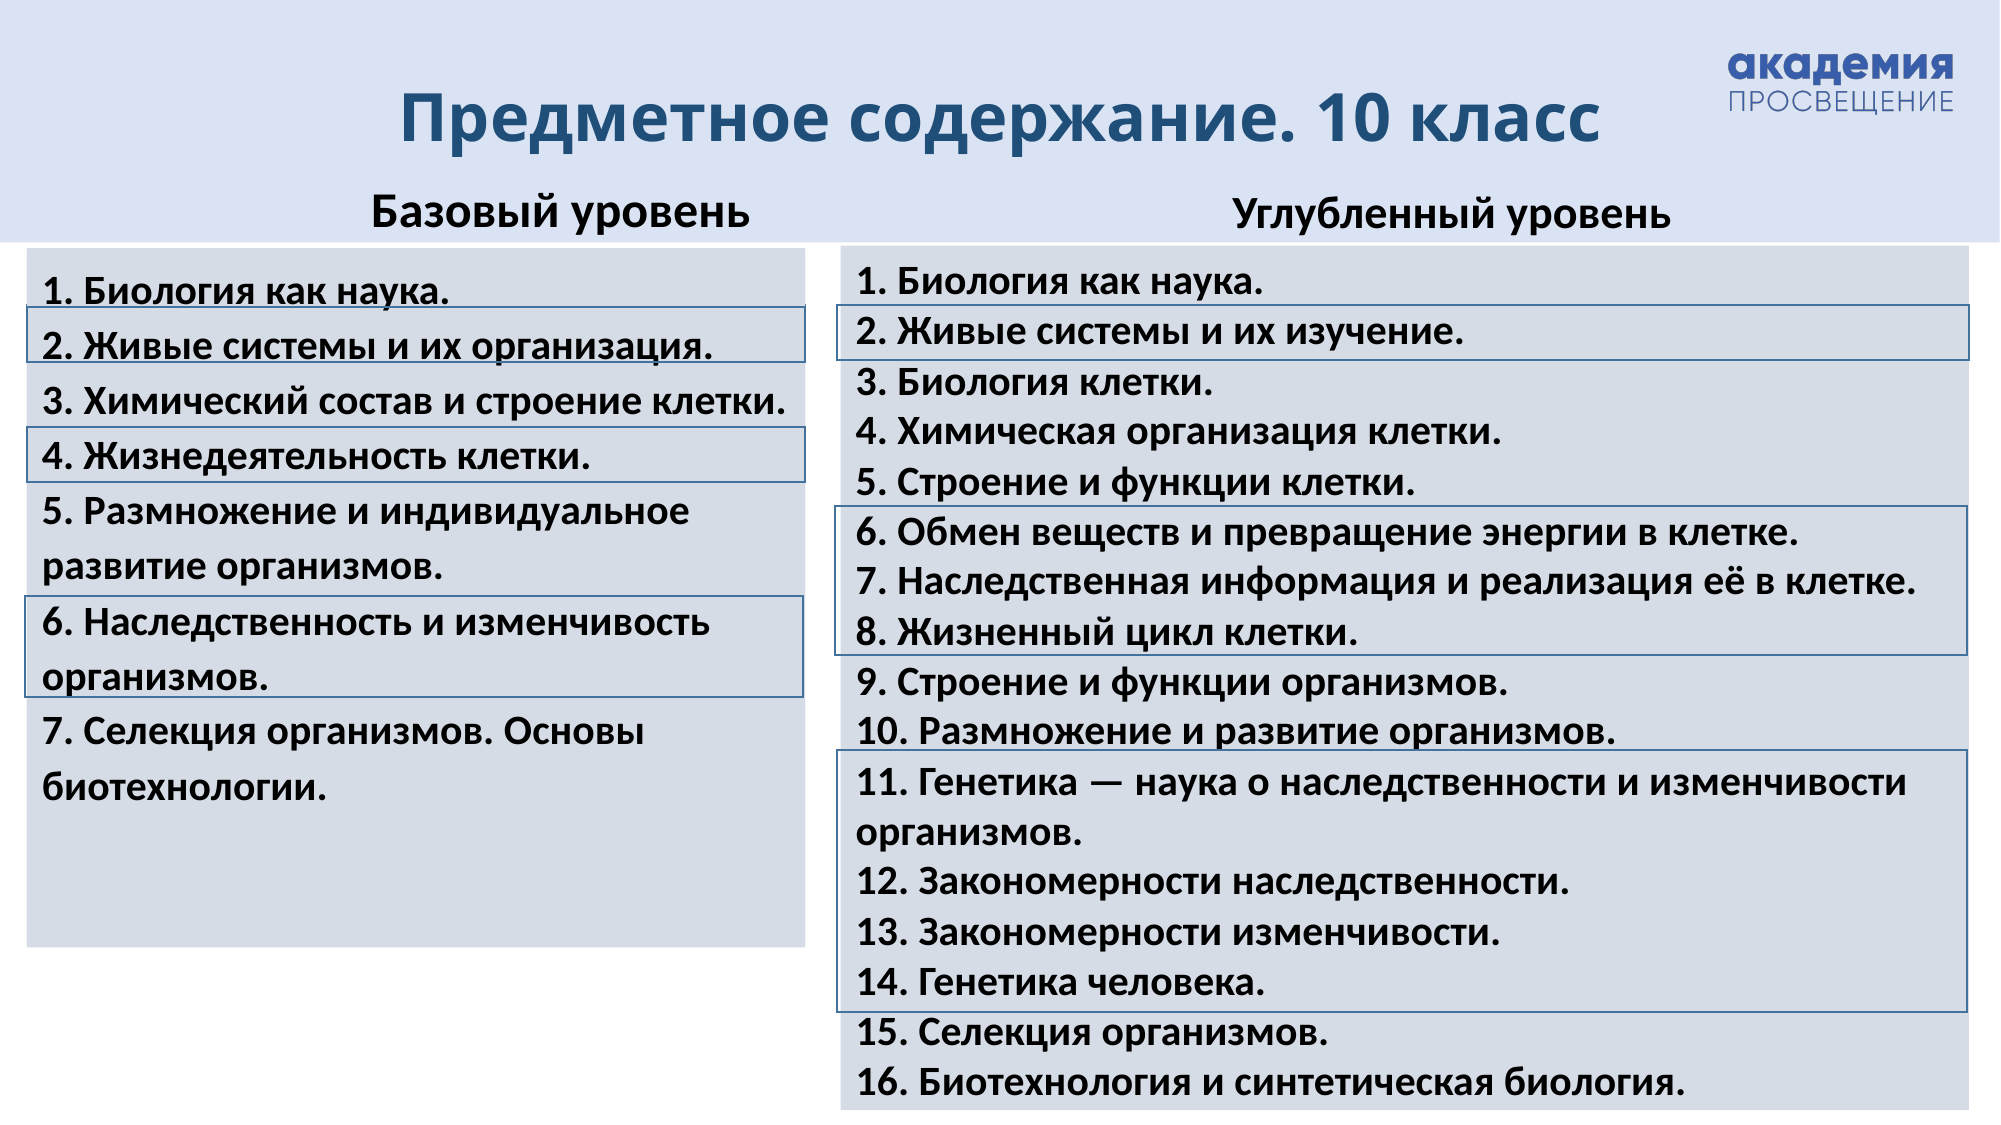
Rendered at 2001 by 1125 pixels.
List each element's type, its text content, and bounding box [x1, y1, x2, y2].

list 1. Биология как наука. 2. Живые системы и их организация. 3. Химический состав и строение клетки. 4. Жизнедеятельность клетки. 5. Размножение и индивидуальное развитие организмов. 6. Наследственность и изменчивость организмов. 7. Селекция организмов. Основы биотехнологии. [26, 250, 806, 306]
text_box 12 [1969, 1035, 1973, 1086]
text_box [834, 505, 1968, 656]
list Углубленный уровень [1026, 180, 1878, 245]
title Предметное содержание. 10 класс [137, 59, 1863, 181]
list 1. Биология как наука. 2. Живые системы и их изучение. 3. Биология клетки. 4. Химическая организация клетки. 5. Строение и функции клетки. 6. Обмен веществ и превращение энергии в клетке. 7. Наследственная информация и реализация её в клетке. 8. Жизненный цикл клетки. 9. Строение и функции организмов. 10. Размножение и развитие организмов. 11. Генетика — наука о наследственности и изменчивости организмов. 12. Закономерности наследственности. 13. Закономерности изменчивости. 14. Генетика человека. 15. Селекция организмов. 16. Биотехнология и синтетическая биология. [840, 361, 1969, 1111]
picture [1714, 33, 1969, 133]
list 1. Биология как наука. 2. Живые системы и их организация. 3. Химический состав и строение клетки. 4. Жизнедеятельность клетки. 5. Размножение и индивидуальное развитие организмов. 6. Наследственность и изменчивость организмов. 7. Селекция организмов. Основы биотехнологии. [26, 483, 806, 948]
text_box [24, 595, 804, 698]
list 1. Биология как наука. 2. Живые системы и их организация. 3. Химический состав и строение клетки. 4. Жизнедеятельность клетки. 5. Размножение и индивидуальное развитие организмов. 6. Наследственность и изменчивость организмов. 7. Селекция организмов. Основы биотехнологии. [26, 363, 806, 426]
text_box [26, 426, 806, 483]
text_box [836, 749, 1968, 1013]
list 1. Биология как наука. 2. Живые системы и их изучение. 3. Биология клетки. 4. Химическая организация клетки. 5. Строение и функции клетки. 6. Обмен веществ и превращение энергии в клетке. 7. Наследственная информация и реализация её в клетке. 8. Жизненный цикл клетки. 9. Строение и функции организмов. 10. Размножение и развитие организмов. 11. Генетика — наука о наследственности и изменчивости организмов. 12. Закономерности наследственности. 13. Закономерности изменчивости. 14. Генетика человека. 15. Селекция организмов. 16. Биотехнология и синтетическая биология. [840, 245, 1969, 304]
text_box [0, 0, 2000, 243]
list Базовый уровень [137, 183, 984, 246]
text_box [26, 306, 806, 363]
text_box [836, 304, 1970, 361]
